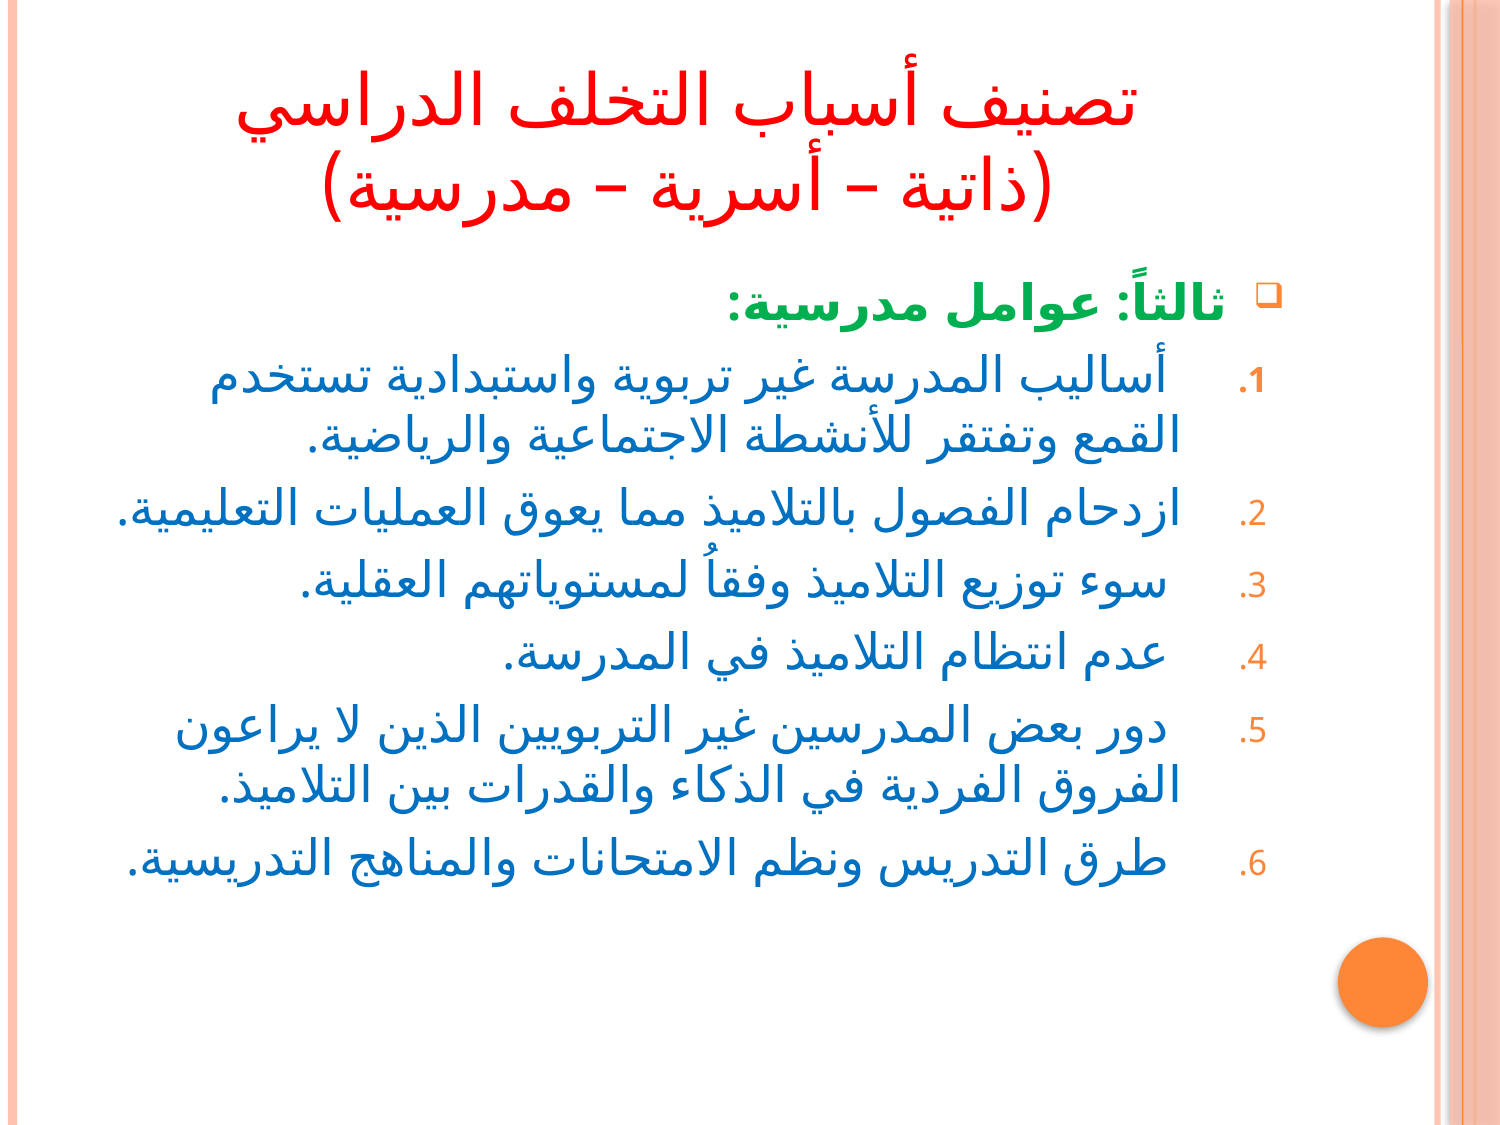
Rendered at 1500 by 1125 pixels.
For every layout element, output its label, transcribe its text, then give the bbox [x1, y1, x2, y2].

list ثالثاً: عوامل مدرسية: أساليب المدرسة غير تربوية واستبدادية تستخدم القمع وتفتقر للأنشطة الاجتماعية والرياضية. ازدحام الفصول بالتلاميذ مما يعوق العمليات التعليمية. سوء توزيع التلاميذ وفقاُ لمستوياتهم العقلية. عدم انتظام التلاميذ في المدرسة. دور بعض المدرسين غير التربويين الذين لا يراعون الفروق الفردية في الذكاء والقدرات بين التلاميذ. طرق التدريس ونظم الامتحانات والمناهج التدريسية. [75, 262, 1300, 1062]
title تصنيف أسباب التخلف الدراسي (ذاتية – أسرية – مدرسية) [75, 45, 1300, 233]
